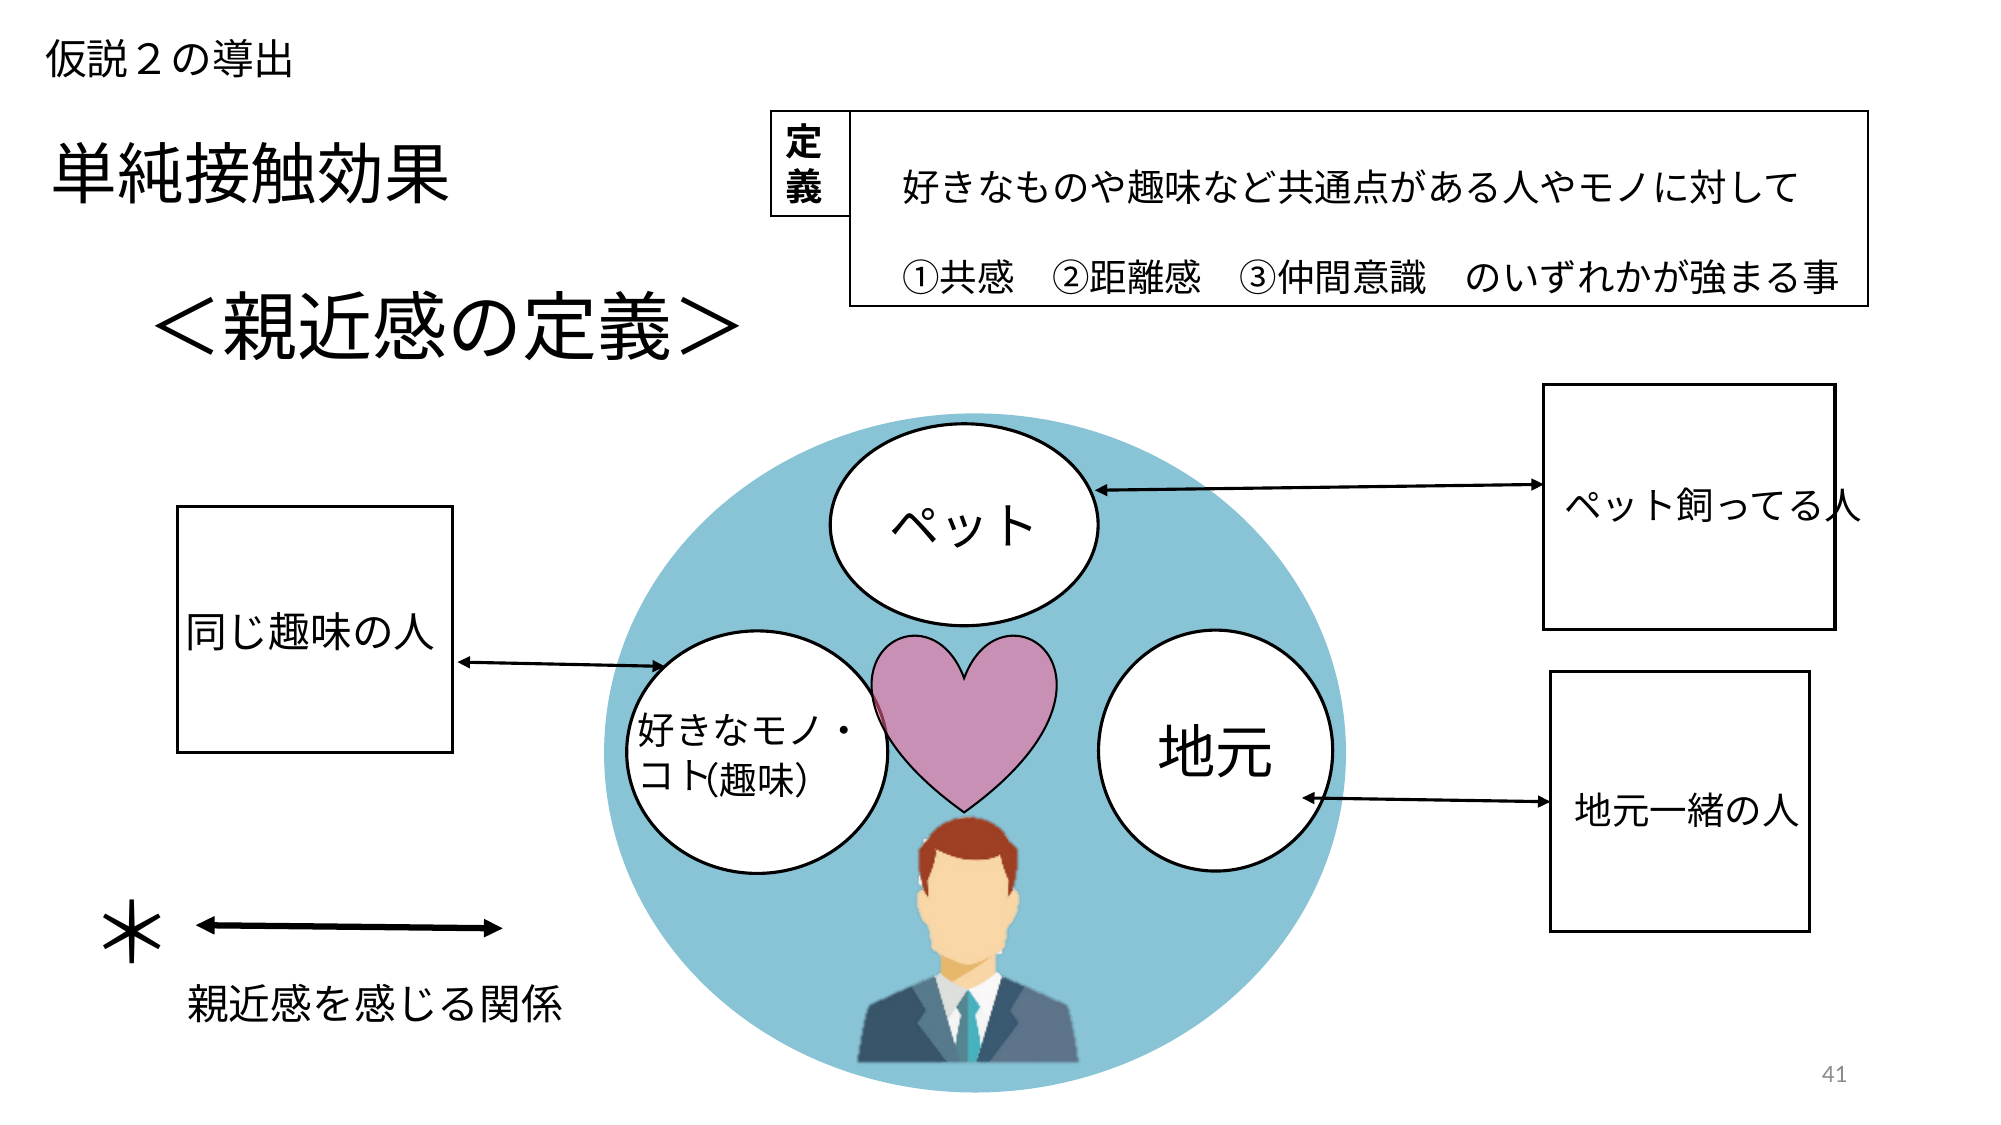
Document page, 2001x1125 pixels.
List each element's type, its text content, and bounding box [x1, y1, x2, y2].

text_box [177, 506, 454, 753]
picture [855, 811, 1082, 1072]
text_box 同じ趣味の人 [170, 597, 451, 663]
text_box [1094, 484, 1544, 491]
text_box 親近感を感じる関係 [172, 970, 578, 1036]
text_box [1302, 797, 1551, 802]
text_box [604, 413, 1346, 1093]
text_box [1543, 383, 1836, 631]
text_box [195, 925, 503, 929]
slide_number 41 [1412, 1042, 1863, 1103]
text_box ＊ [76, 872, 189, 988]
text_box 単純接触効果 [36, 124, 739, 220]
text_box ＜親近感の定義＞ [133, 271, 763, 377]
text_box ペット飼ってる人 [1549, 474, 1974, 535]
text_box 地元一緒の人 [1560, 779, 1844, 840]
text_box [457, 662, 665, 667]
text_box [1549, 671, 1810, 933]
text_box 仮説２の導出 [30, 25, 311, 90]
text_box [770, 110, 1868, 324]
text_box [623, 700, 895, 811]
